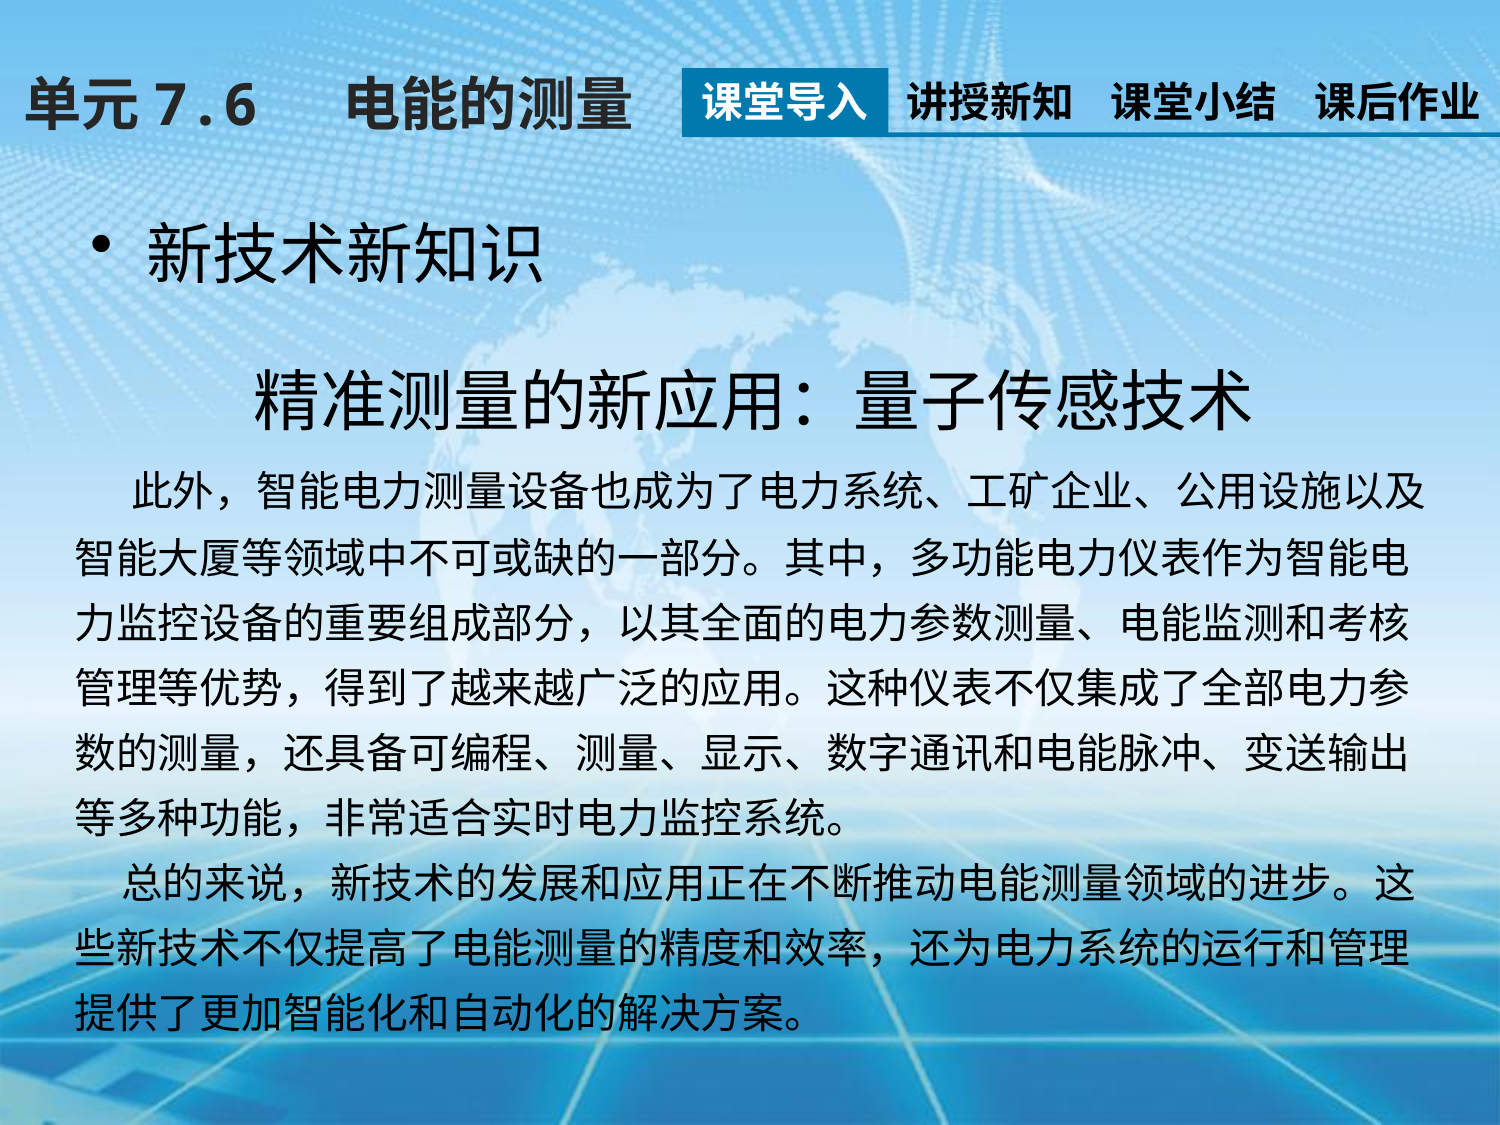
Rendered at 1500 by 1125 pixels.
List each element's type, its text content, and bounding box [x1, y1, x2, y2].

picture [0, 0, 1500, 1125]
text_box 精准测量的新应用：量子传感技术 此外，智能电力测量设备也成为了电力系统、工矿企业、公用设施以及智能大厦等领域中不可或缺的一部分。其中，多功能电力仪表作为智能电力监控设备的重要组成部分，以其全面的电力参数测量、电能监测和考核管理等优势，得到了越来越广泛的应用。这种仪表不仅集成了全部电力参数的测量，还具备可编程、测量、显示、数字通讯和电能脉冲、变送输出等多种功能，非常适合实时电力监控系统。 总的来说，新技术的发展和应用正在不断推动电能测量领域的进步。这些新技术不仅提高了电能测量的精度和效率，还为电力系统的运行和管理提供了更加智能化和自动化的解决方案。 [59, 351, 1449, 1044]
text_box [8, 59, 1500, 146]
text_box 新技术新知识 [74, 204, 1425, 311]
